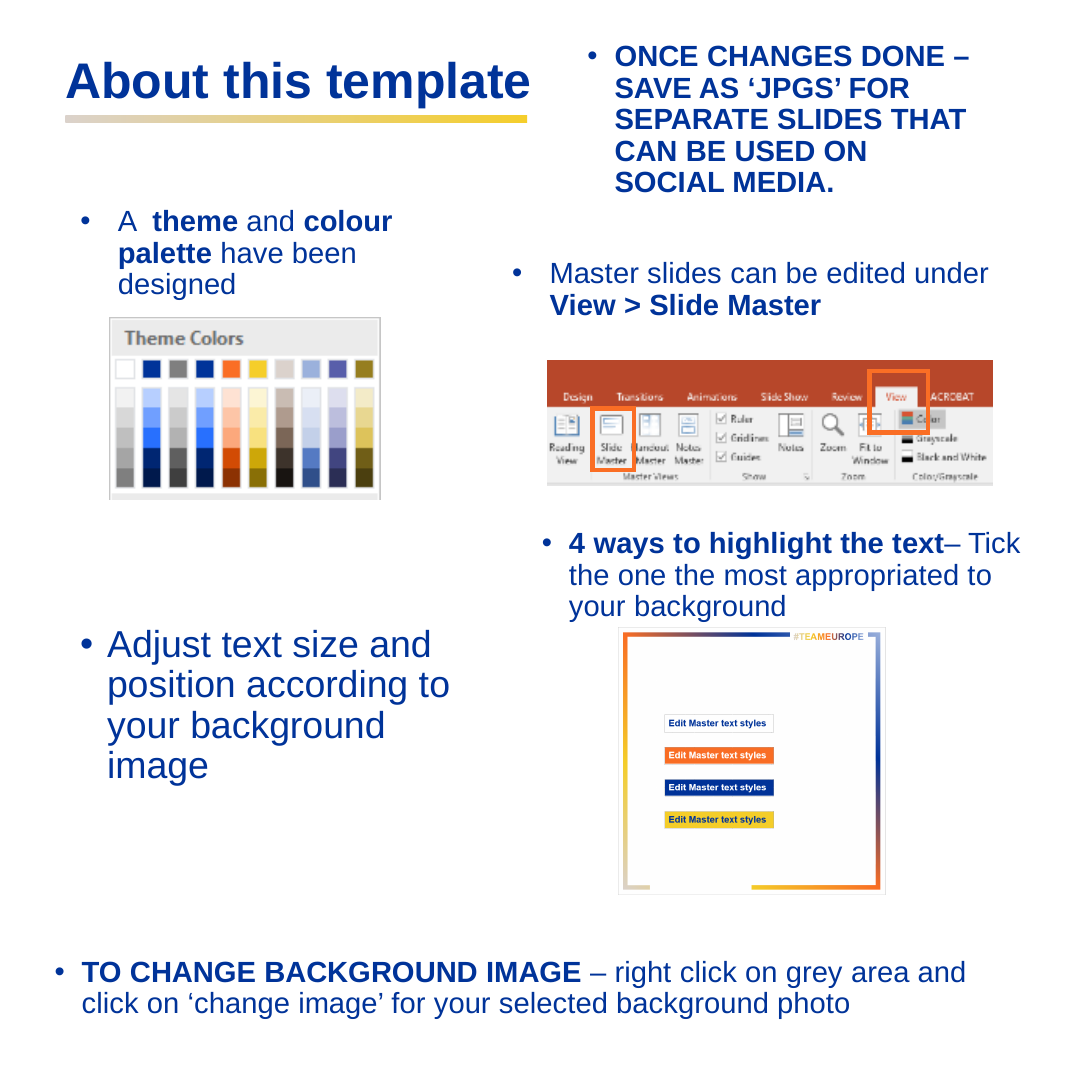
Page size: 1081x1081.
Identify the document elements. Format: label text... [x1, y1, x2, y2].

text_box 4 ways to highlight the text– Tick the one the most appropriated to your background [527, 521, 1045, 695]
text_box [497, 251, 1015, 571]
text_box A theme and colour palette have been designed [65, 199, 424, 373]
text_box ONCE CHANGES DONE – SAVE AS ‘JPGS’ FOR SEPARATE SLIDES THAT CAN BE USED ON SOCIAL MEDIA. [572, 34, 1035, 208]
text_box Adjust text size and position according to your background image [65, 617, 498, 792]
picture [618, 627, 886, 895]
text_box About this template [50, 48, 572, 116]
text_box TO CHANGE BACKGROUND IMAGE – right click on grey area and click on ‘change image’ for your selected background photo [39, 949, 1041, 1081]
text_box [64, 114, 528, 124]
picture [109, 317, 381, 500]
